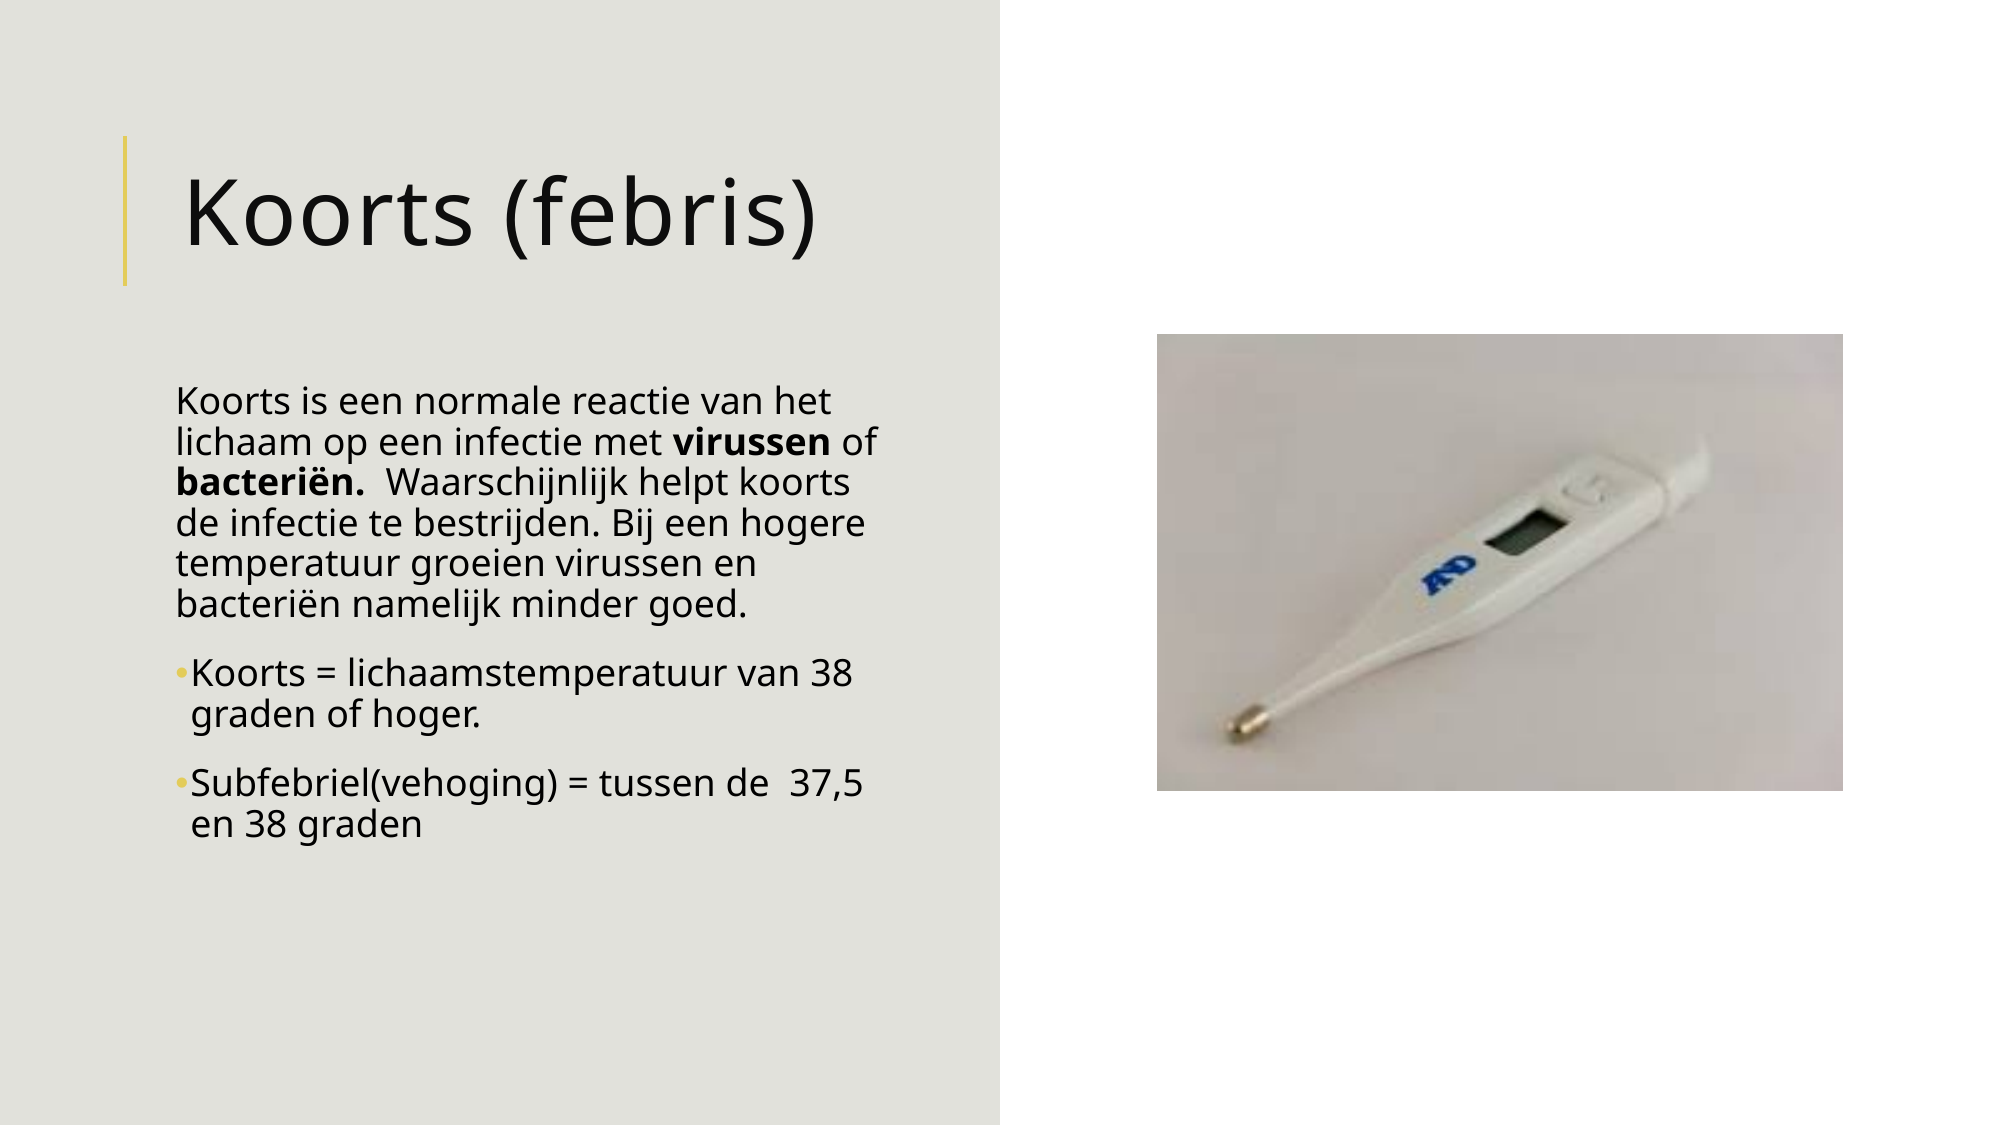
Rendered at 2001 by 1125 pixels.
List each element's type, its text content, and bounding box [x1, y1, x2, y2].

picture [1157, 334, 1843, 791]
title Koorts (febris) [168, 75, 888, 363]
text_box [0, 0, 1001, 1125]
list Koorts is een normale reactie van het lichaam op een infectie met virussen of bacteriën. Waarschijnlijk helpt koorts de infectie te bestrijden. Bij een hogere temperatuur groeien virussen en bacteriën namelijk minder goed. Koorts = lichaamstemperatuur van 38 graden of hoger. Subfebriel(vehoging) = tussen de 37,5 en 38 graden [168, 375, 888, 1020]
